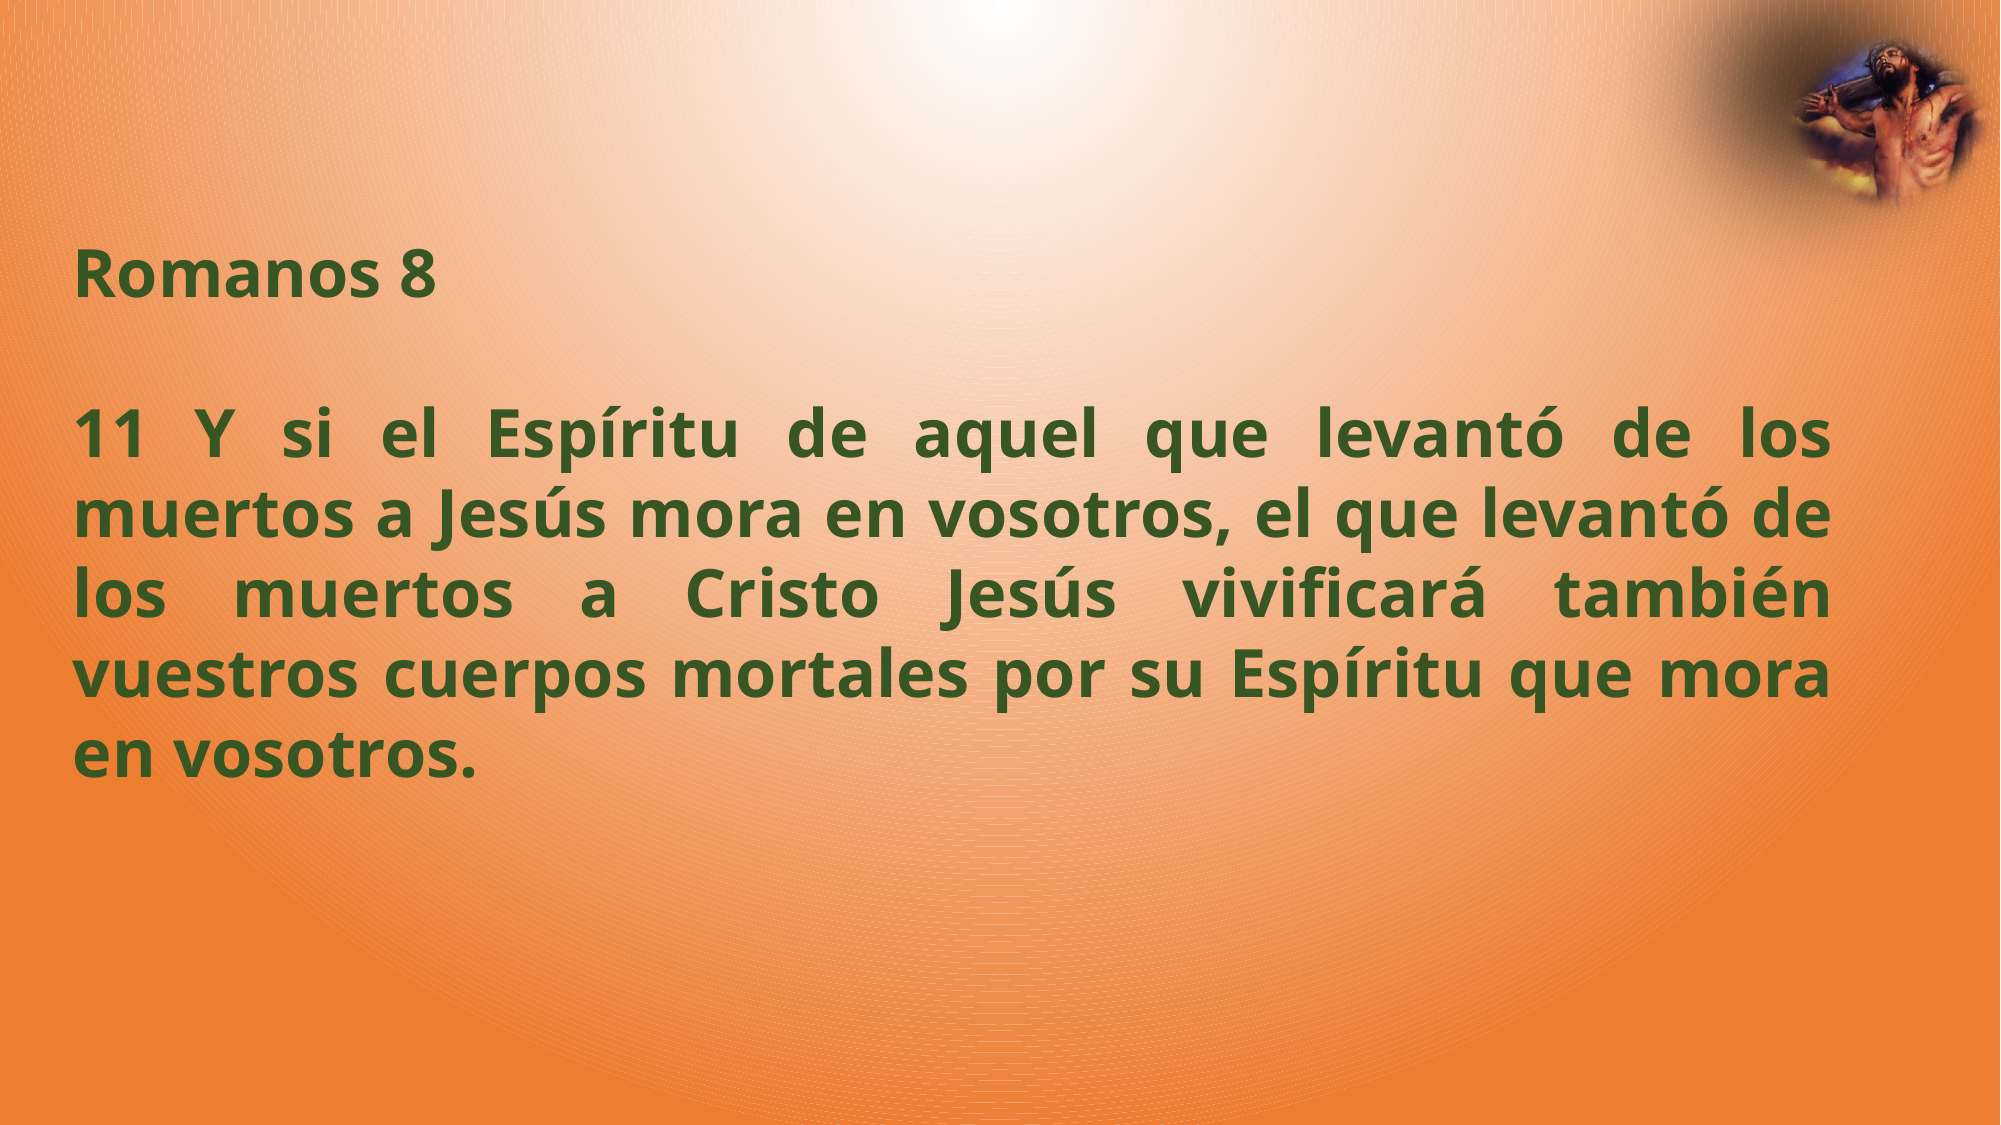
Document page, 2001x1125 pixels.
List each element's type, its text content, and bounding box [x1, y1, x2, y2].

picture [1779, 26, 2000, 220]
text_box Romanos 8 11 Y si el Espíritu de aquel que levantó de los muertos a Jesús mora en vosotros, el que levantó de los muertos a Cristo Jesús vivificará también vuestros cuerpos mortales por su Espíritu que mora en vosotros. [58, 223, 1850, 799]
